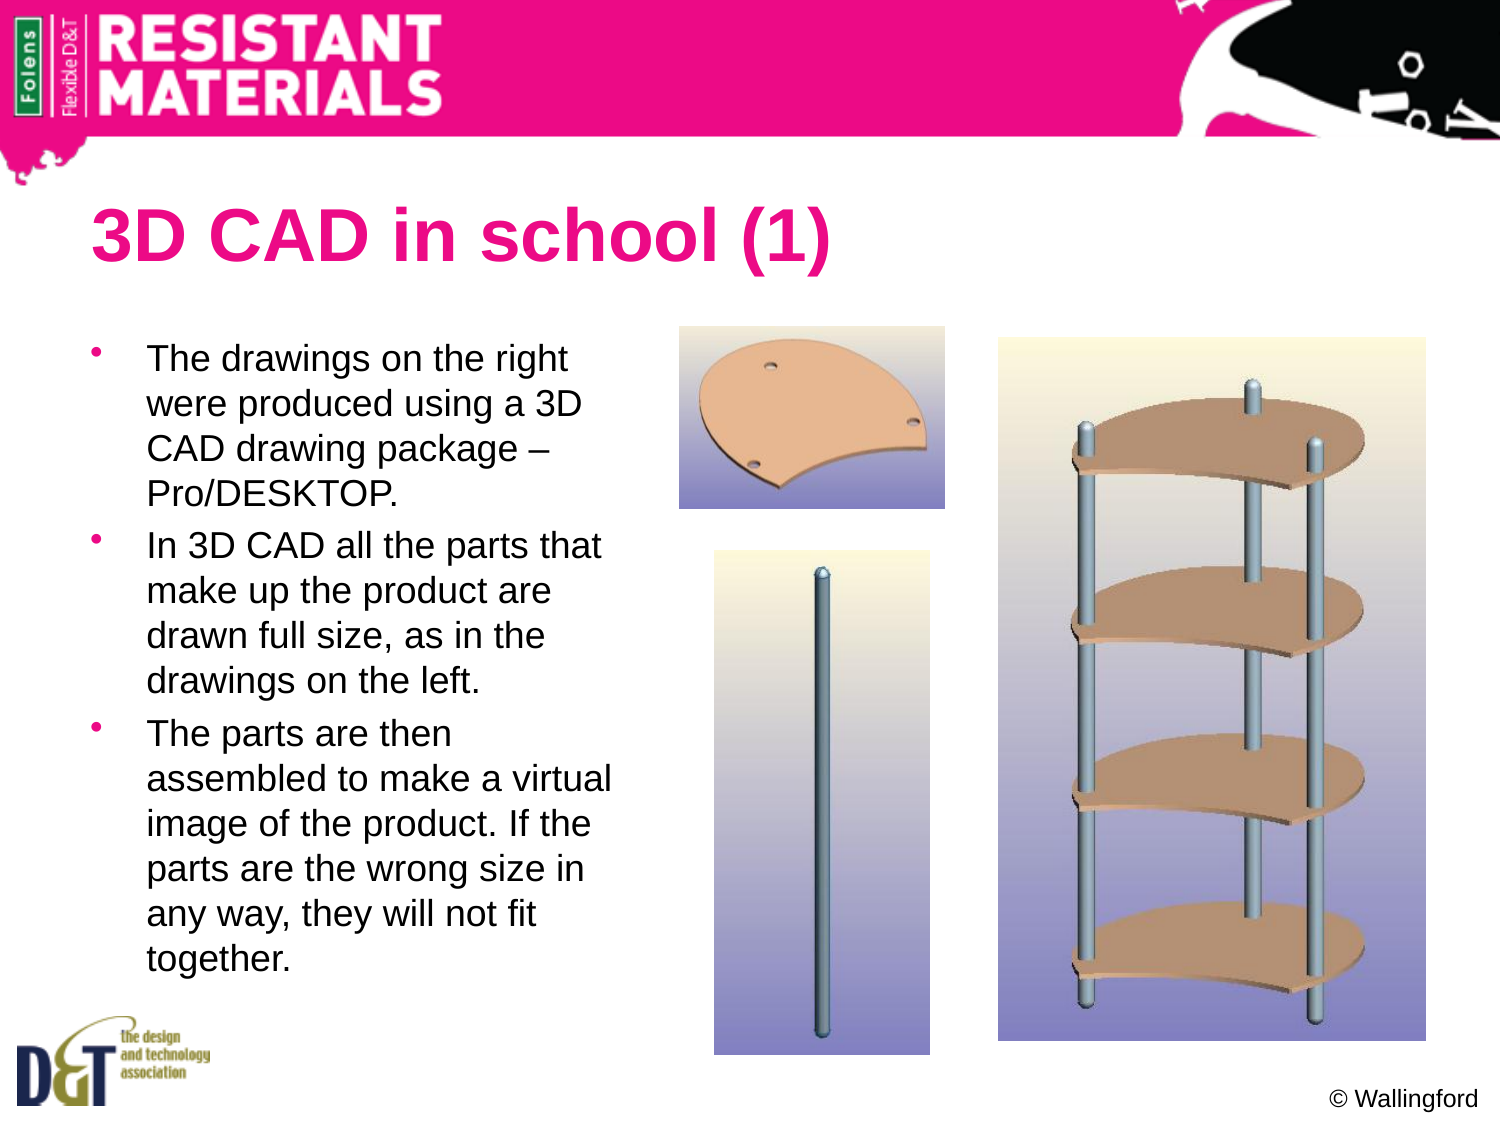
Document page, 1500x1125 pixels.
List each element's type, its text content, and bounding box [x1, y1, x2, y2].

list The drawings on the right were produced using a 3D CAD drawing package – Pro/DESKTOP. In 3D CAD all the parts that make up the product are drawn full size, as in the drawings on the left. The parts are then assembled to make a virtual image of the product. If the parts are the wrong size in any way, they will not fit together. [75, 326, 632, 1005]
title 3D CAD in school (1) [76, 160, 1427, 301]
picture [0, 0, 1500, 1125]
text_box © Wallingford [1257, 1074, 1495, 1125]
